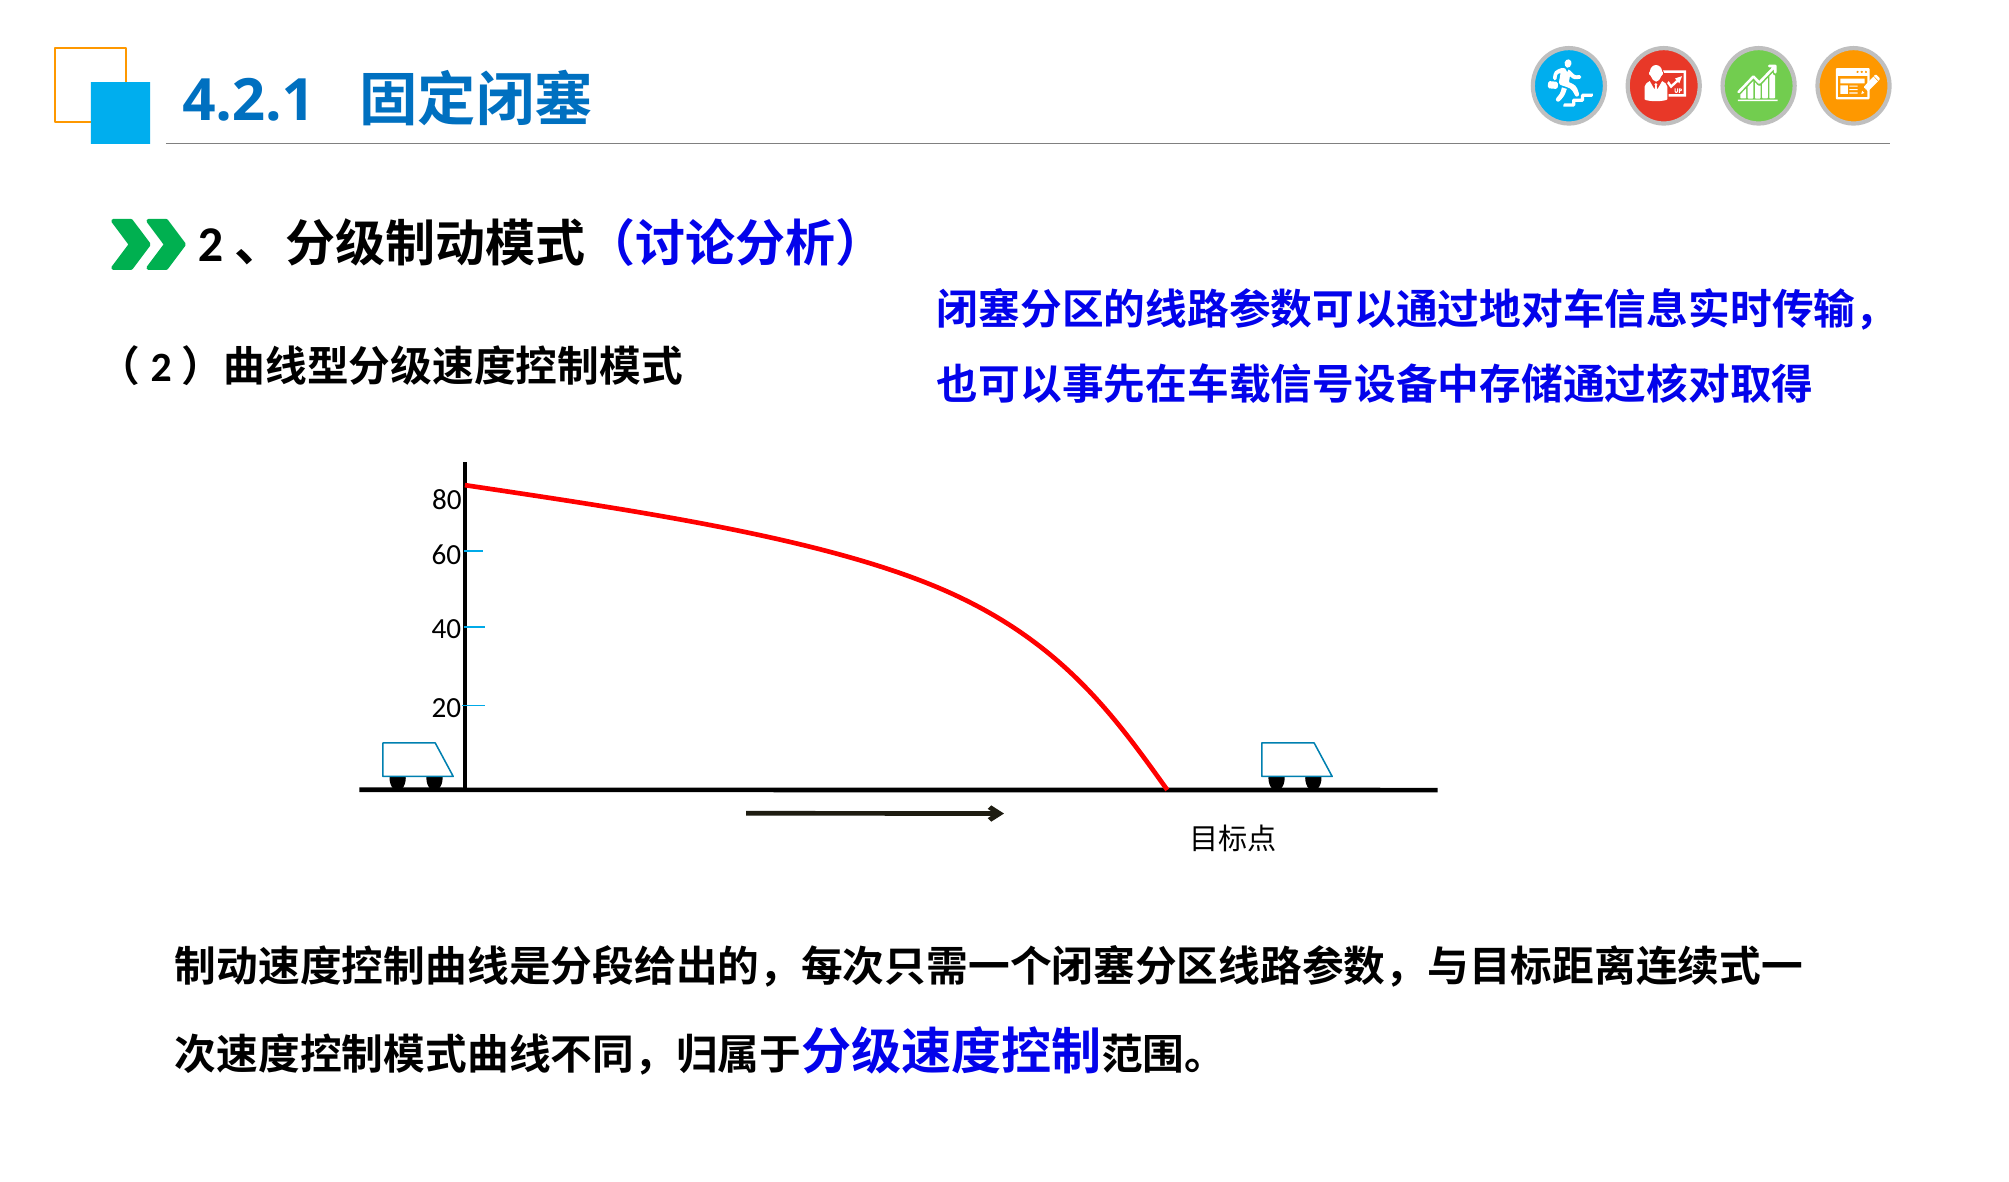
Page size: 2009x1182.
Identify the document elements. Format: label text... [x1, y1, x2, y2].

text_box （2）曲线型分级速度控制模式 [84, 332, 698, 398]
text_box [113, 203, 900, 280]
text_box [359, 449, 1438, 869]
text_box 4.2.1 固定闭塞 [161, 51, 614, 142]
text_box 制动速度控制曲线是分段给出的，每次只需一个闭塞分区线路参数，与目标距离连续式一次速度控制模式曲线不同，归属于分级速度控制范围。 [160, 906, 1860, 1087]
text_box 闭塞分区的线路参数可以通过地对车信息实时传输，也可以事先在车载信号设备中存储通过核对取得 [922, 250, 1926, 416]
